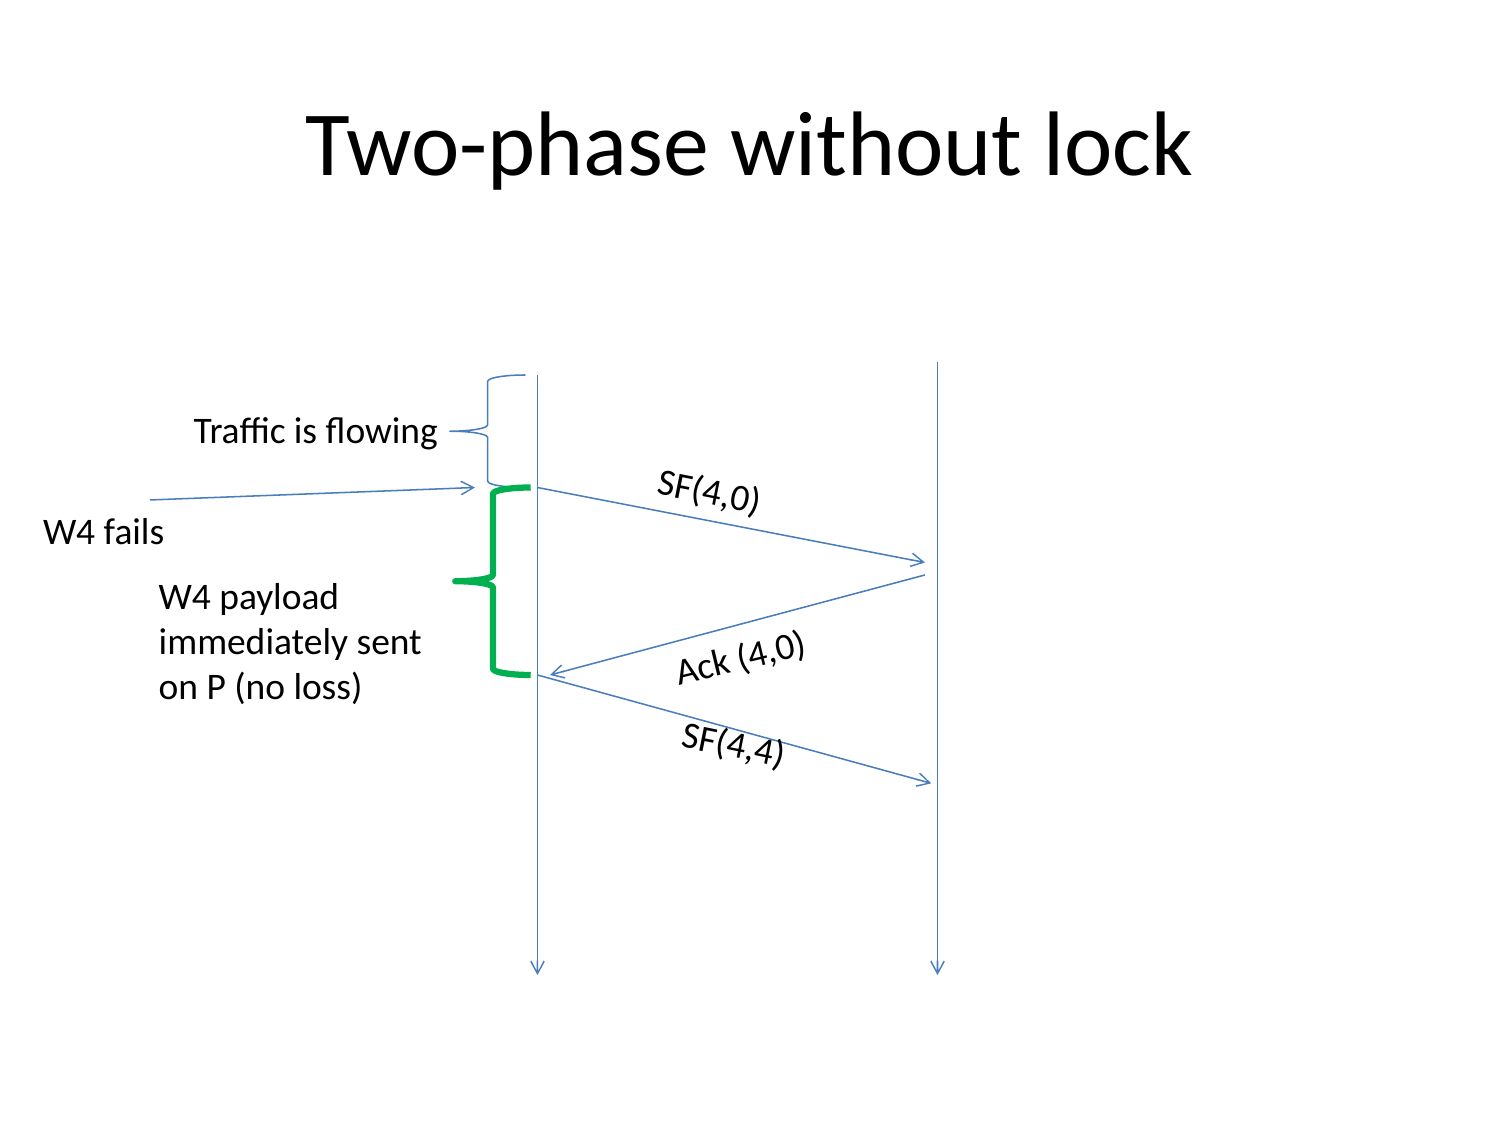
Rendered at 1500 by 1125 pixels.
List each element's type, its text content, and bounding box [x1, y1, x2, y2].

text_box W4 fails [28, 499, 180, 560]
text_box W4 payload immediately sent on P (no loss) [143, 564, 437, 715]
title Two-phase without lock [75, 45, 1425, 233]
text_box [537, 674, 932, 784]
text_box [149, 487, 476, 501]
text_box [549, 574, 926, 673]
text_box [537, 487, 926, 563]
text_box SF(4,0) [642, 447, 805, 485]
text_box [454, 486, 531, 676]
text_box Traffic is flowing [178, 398, 454, 459]
text_box [454, 374, 526, 488]
